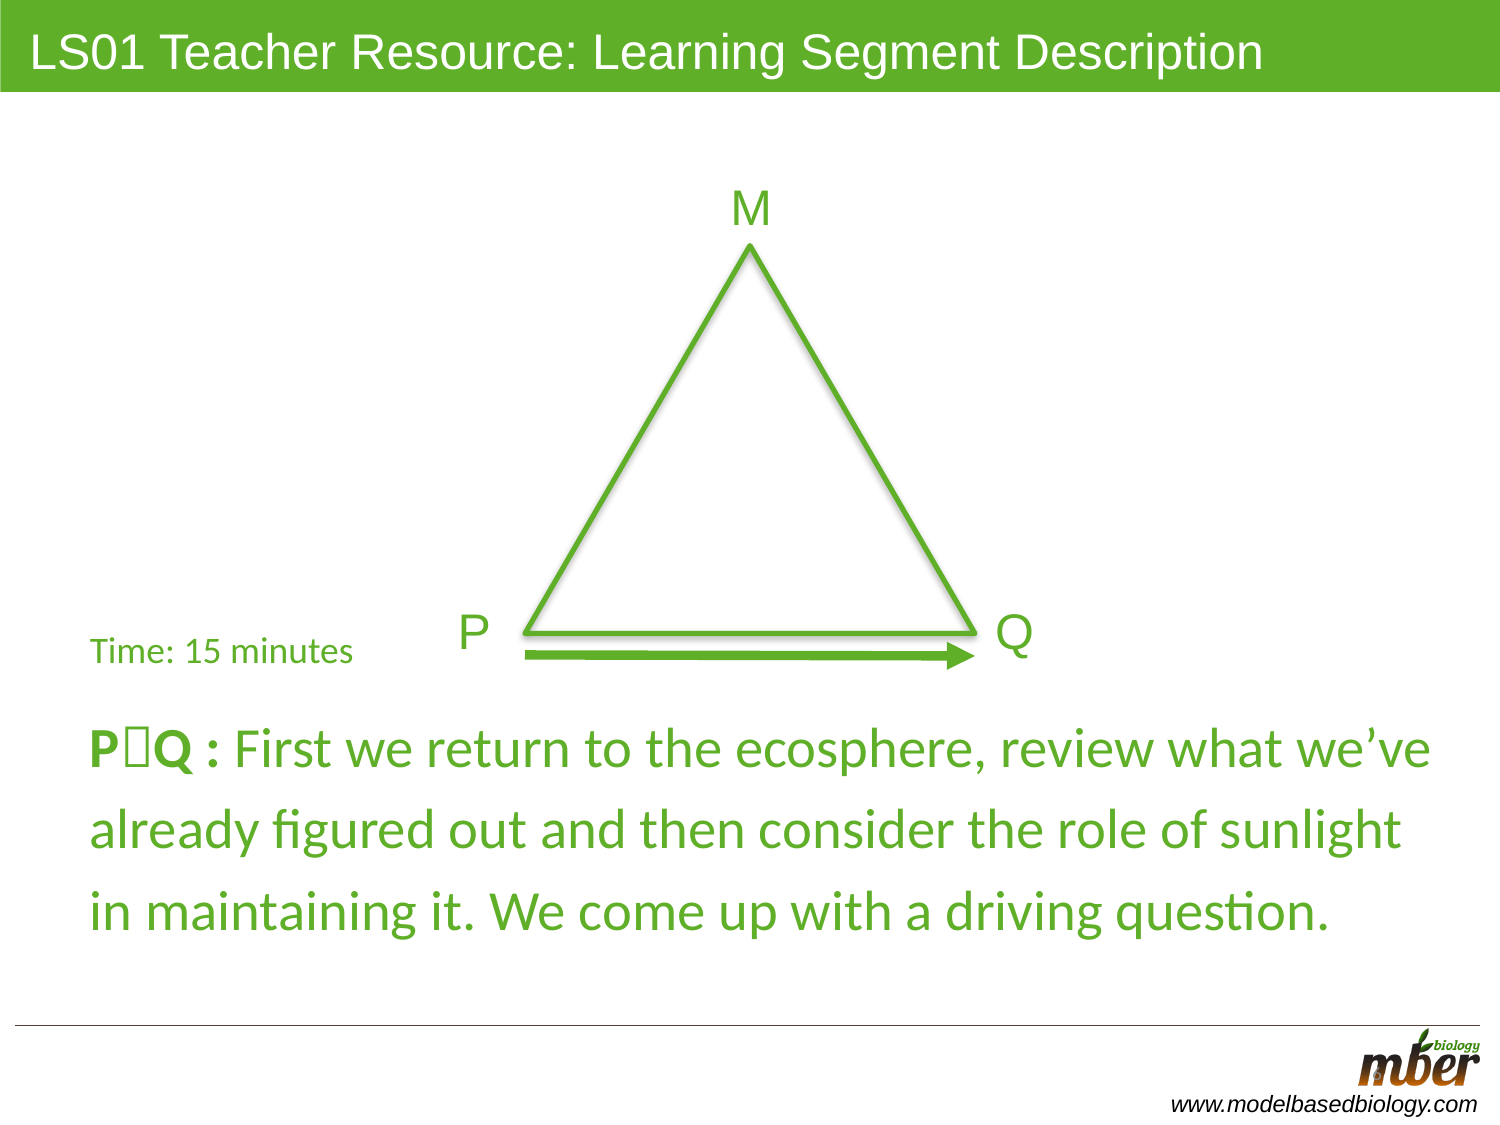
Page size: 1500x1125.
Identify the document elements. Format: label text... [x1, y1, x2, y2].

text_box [442, 167, 1058, 669]
text_box PQ : First we return to the ecosphere, review what we’ve already figured out and then consider the role of sunlight in maintaining it. We come up with a driving question. [75, 689, 1451, 1022]
slide_number 6 [1059, 1042, 1397, 1103]
title LS01 Teacher Resource: Learning Segment Description [14, 11, 1480, 89]
picture [1358, 1028, 1480, 1086]
text_box Time: 15 minutes [74, 618, 443, 679]
